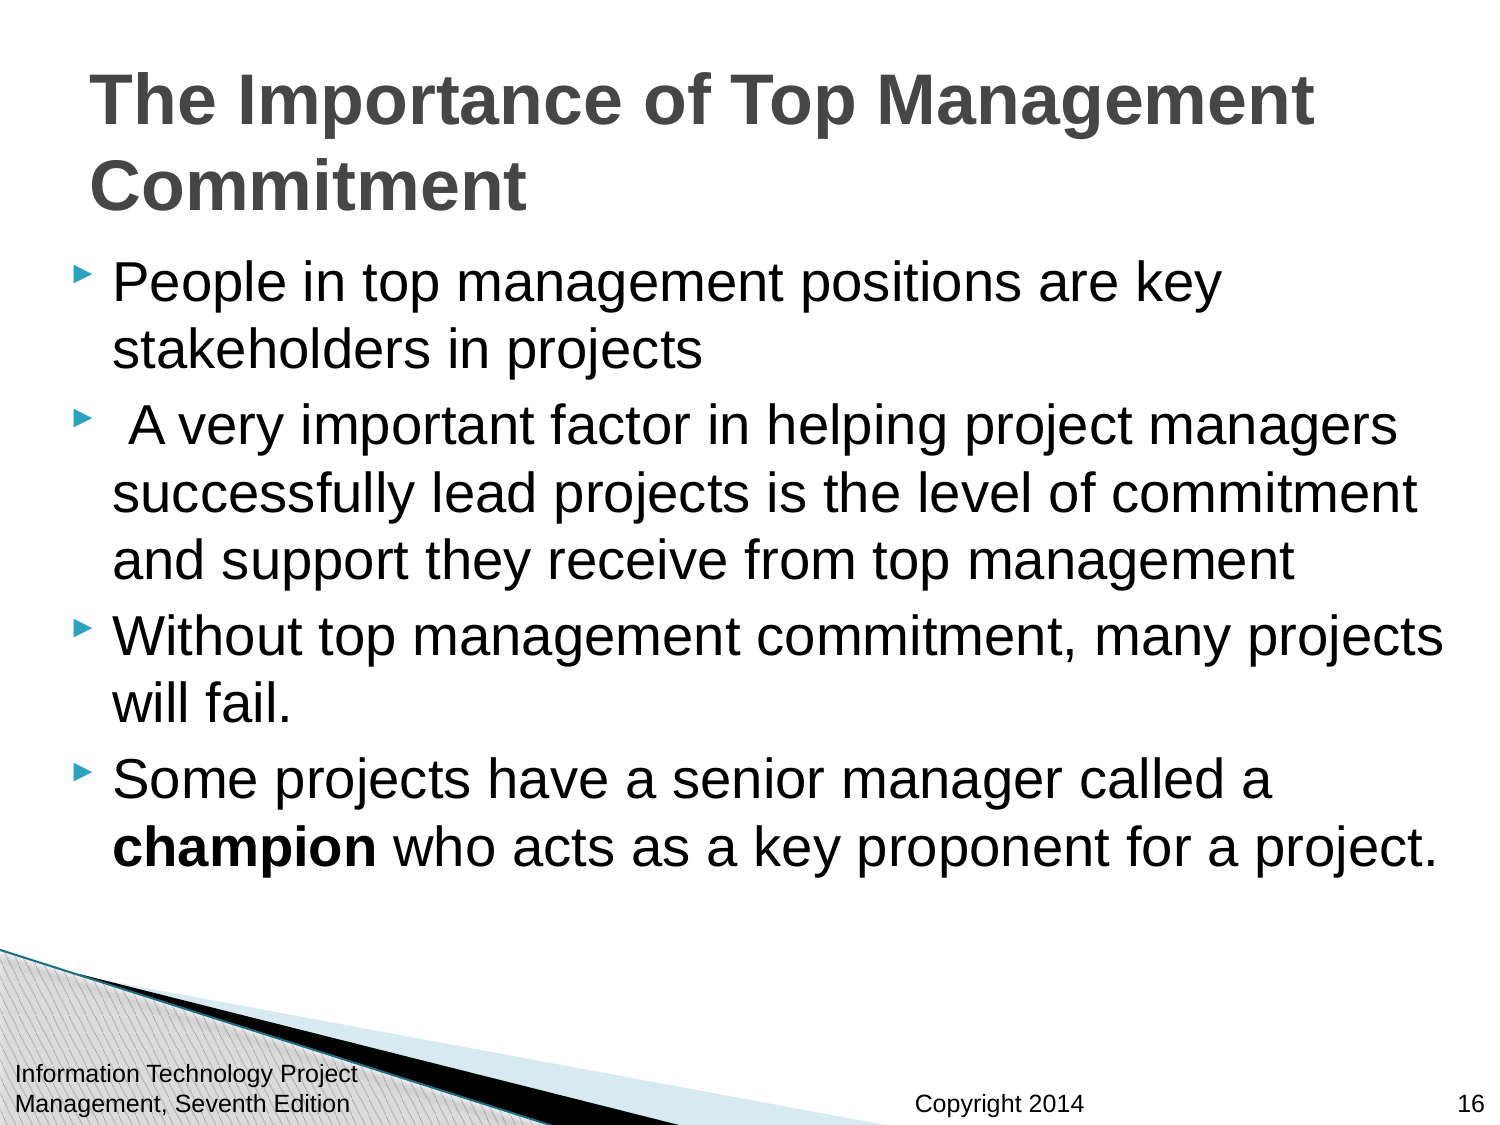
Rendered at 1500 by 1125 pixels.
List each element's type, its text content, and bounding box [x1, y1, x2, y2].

slide_number 16 [1408, 1065, 1500, 1125]
footer Information Technology Project Management, Seventh Edition [0, 1065, 425, 1125]
title The Importance of Top Management Commitment [75, 45, 1425, 233]
list People in top management positions are key stakeholders in projects A very important factor in helping project managers successfully lead projects is the level of commitment and support they receive from top management Without top management commitment, many projects will fail. Some projects have a senior manager called a champion who acts as a key proponent for a project. [37, 237, 1463, 981]
